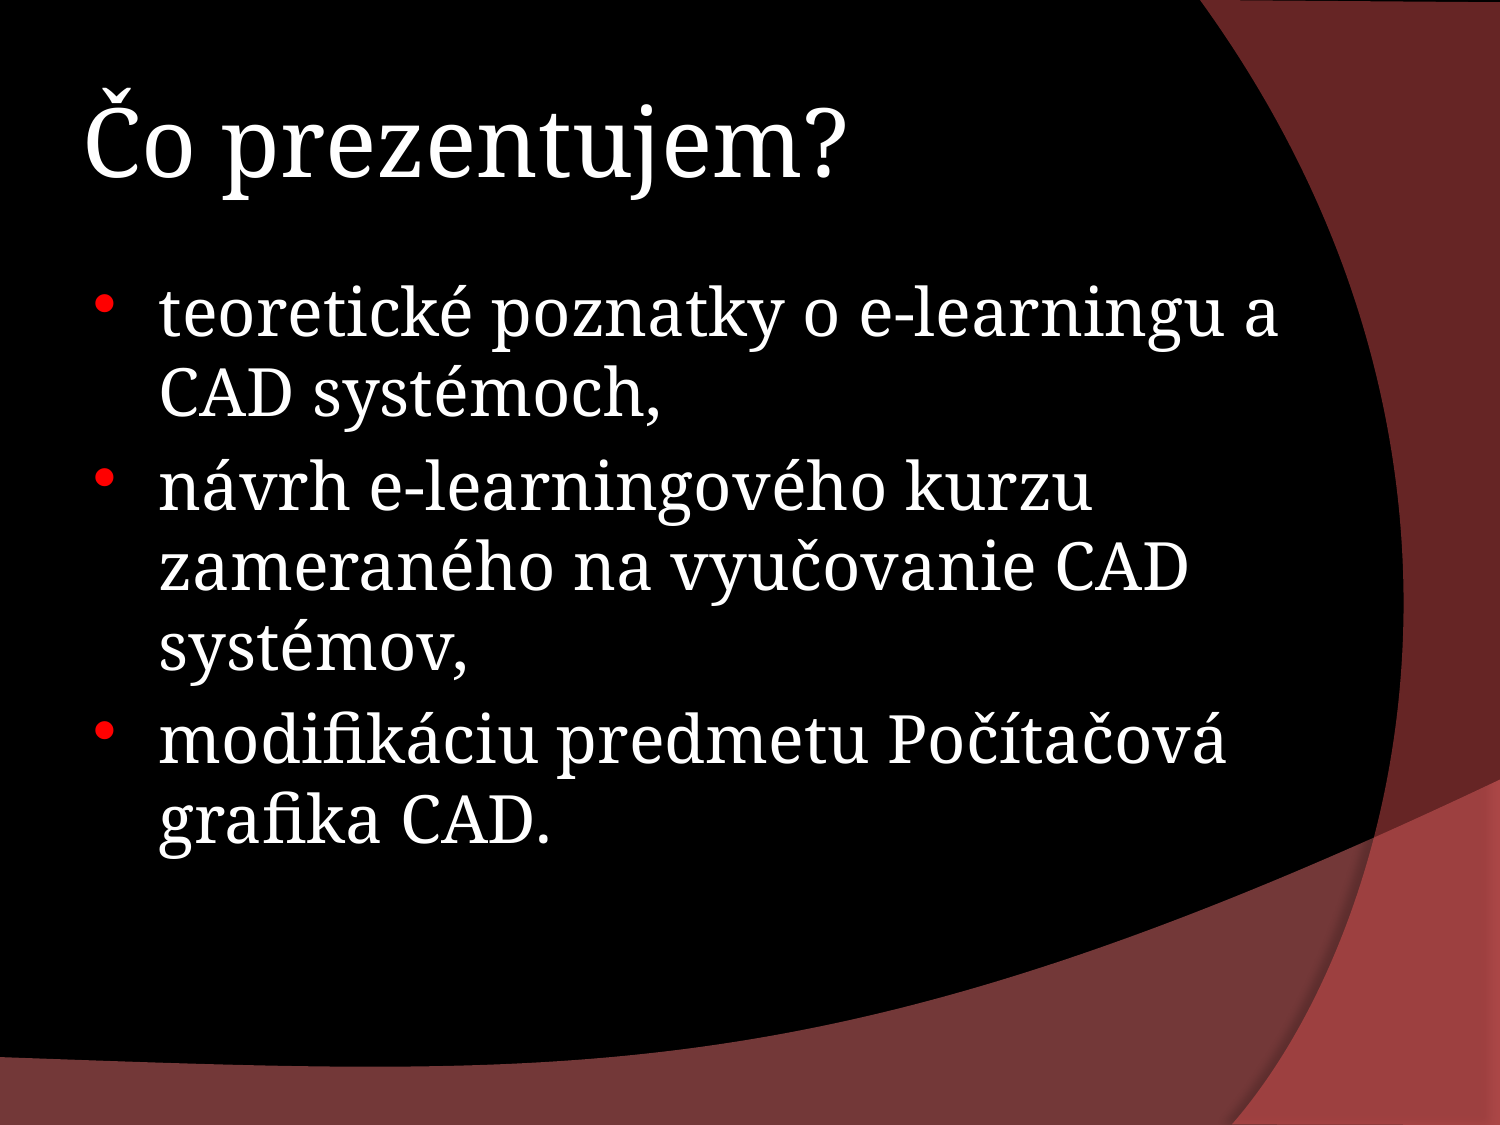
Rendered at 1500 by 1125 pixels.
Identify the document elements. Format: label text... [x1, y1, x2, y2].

list teoretické poznatky o e-learningu a CAD systémoch, návrh e-learningového kurzu zameraného na vyučovanie CAD systémov, modifikáciu predmetu Počítačová grafika CAD. [75, 262, 1400, 1005]
title Čo prezentujem? [75, 45, 1300, 233]
